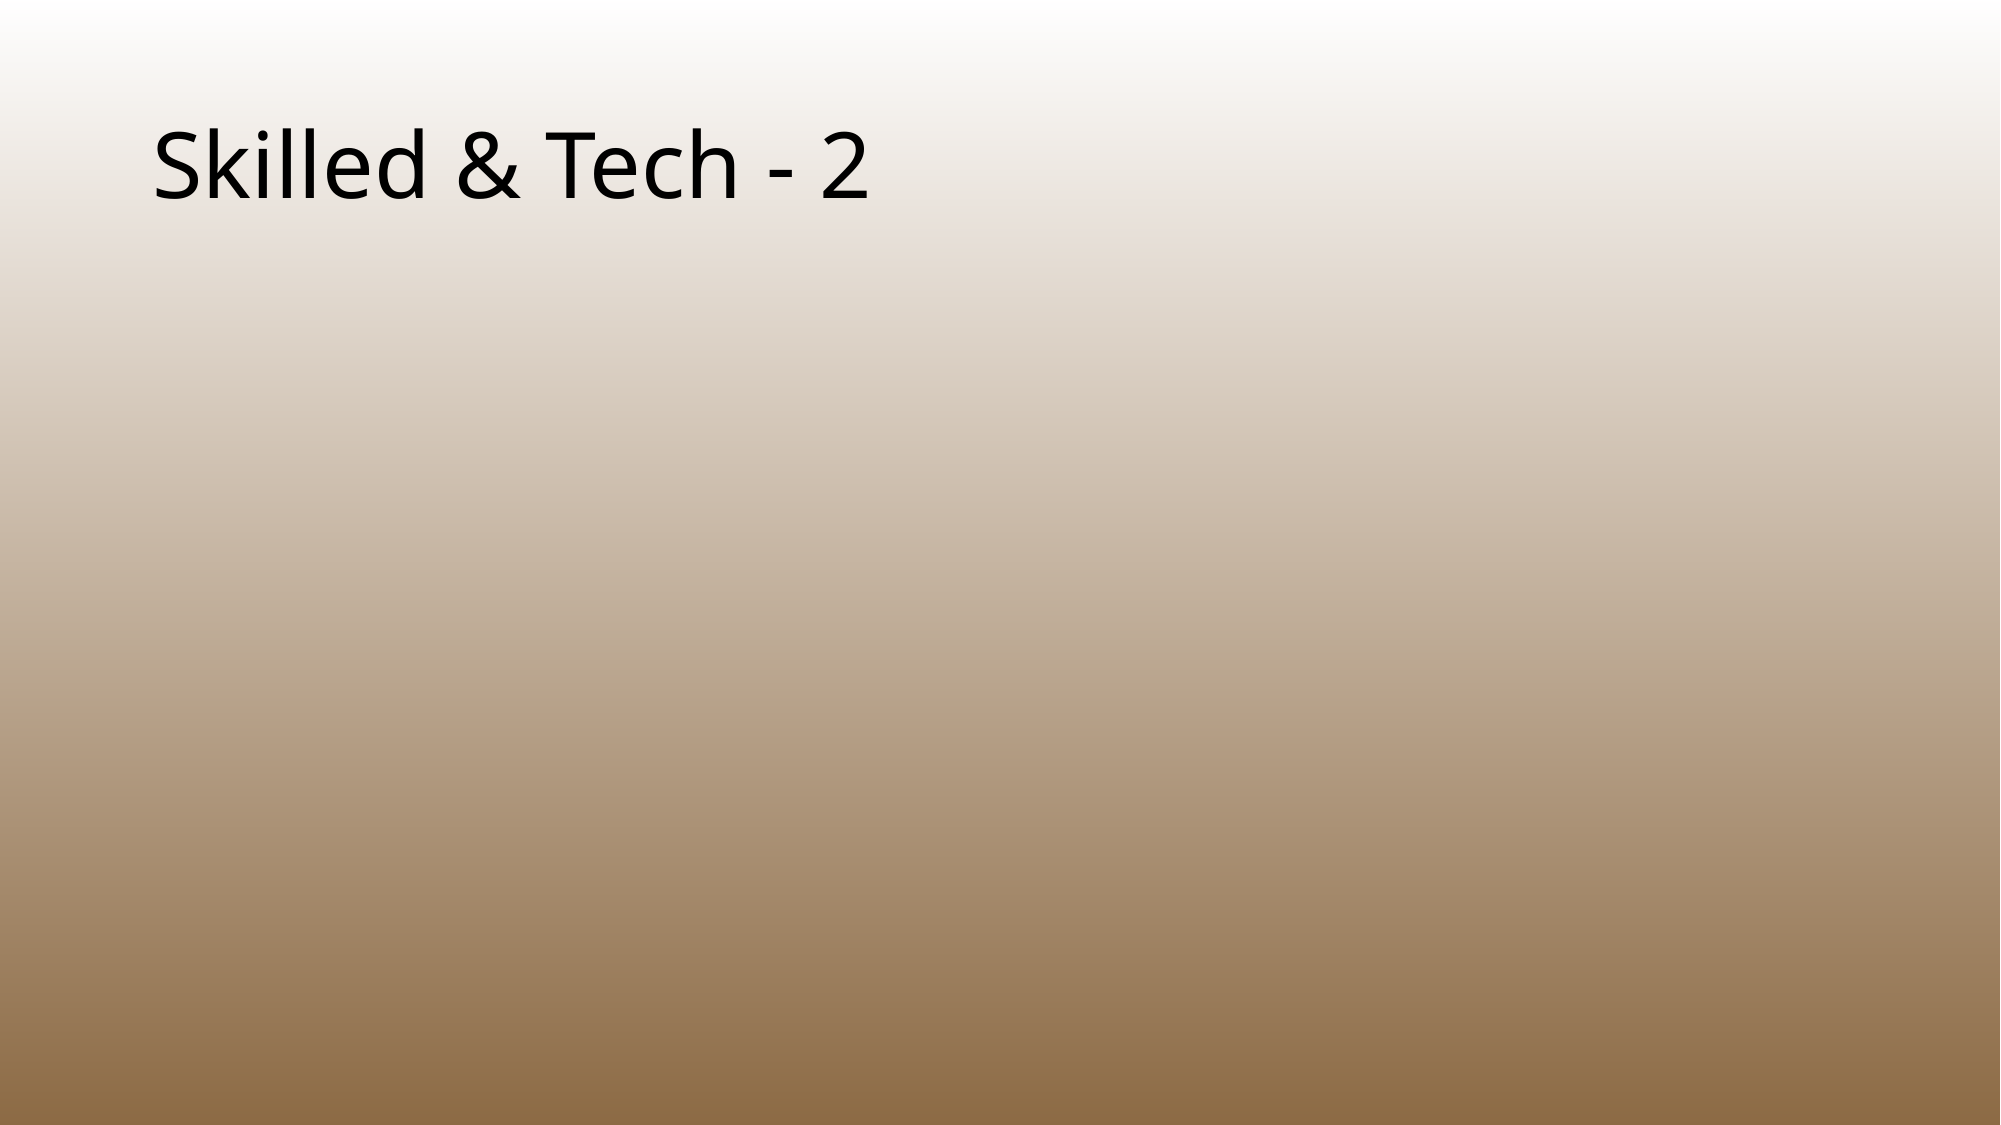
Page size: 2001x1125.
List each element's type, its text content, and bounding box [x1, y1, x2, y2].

title Skilled & Tech - 2 [137, 59, 1863, 278]
